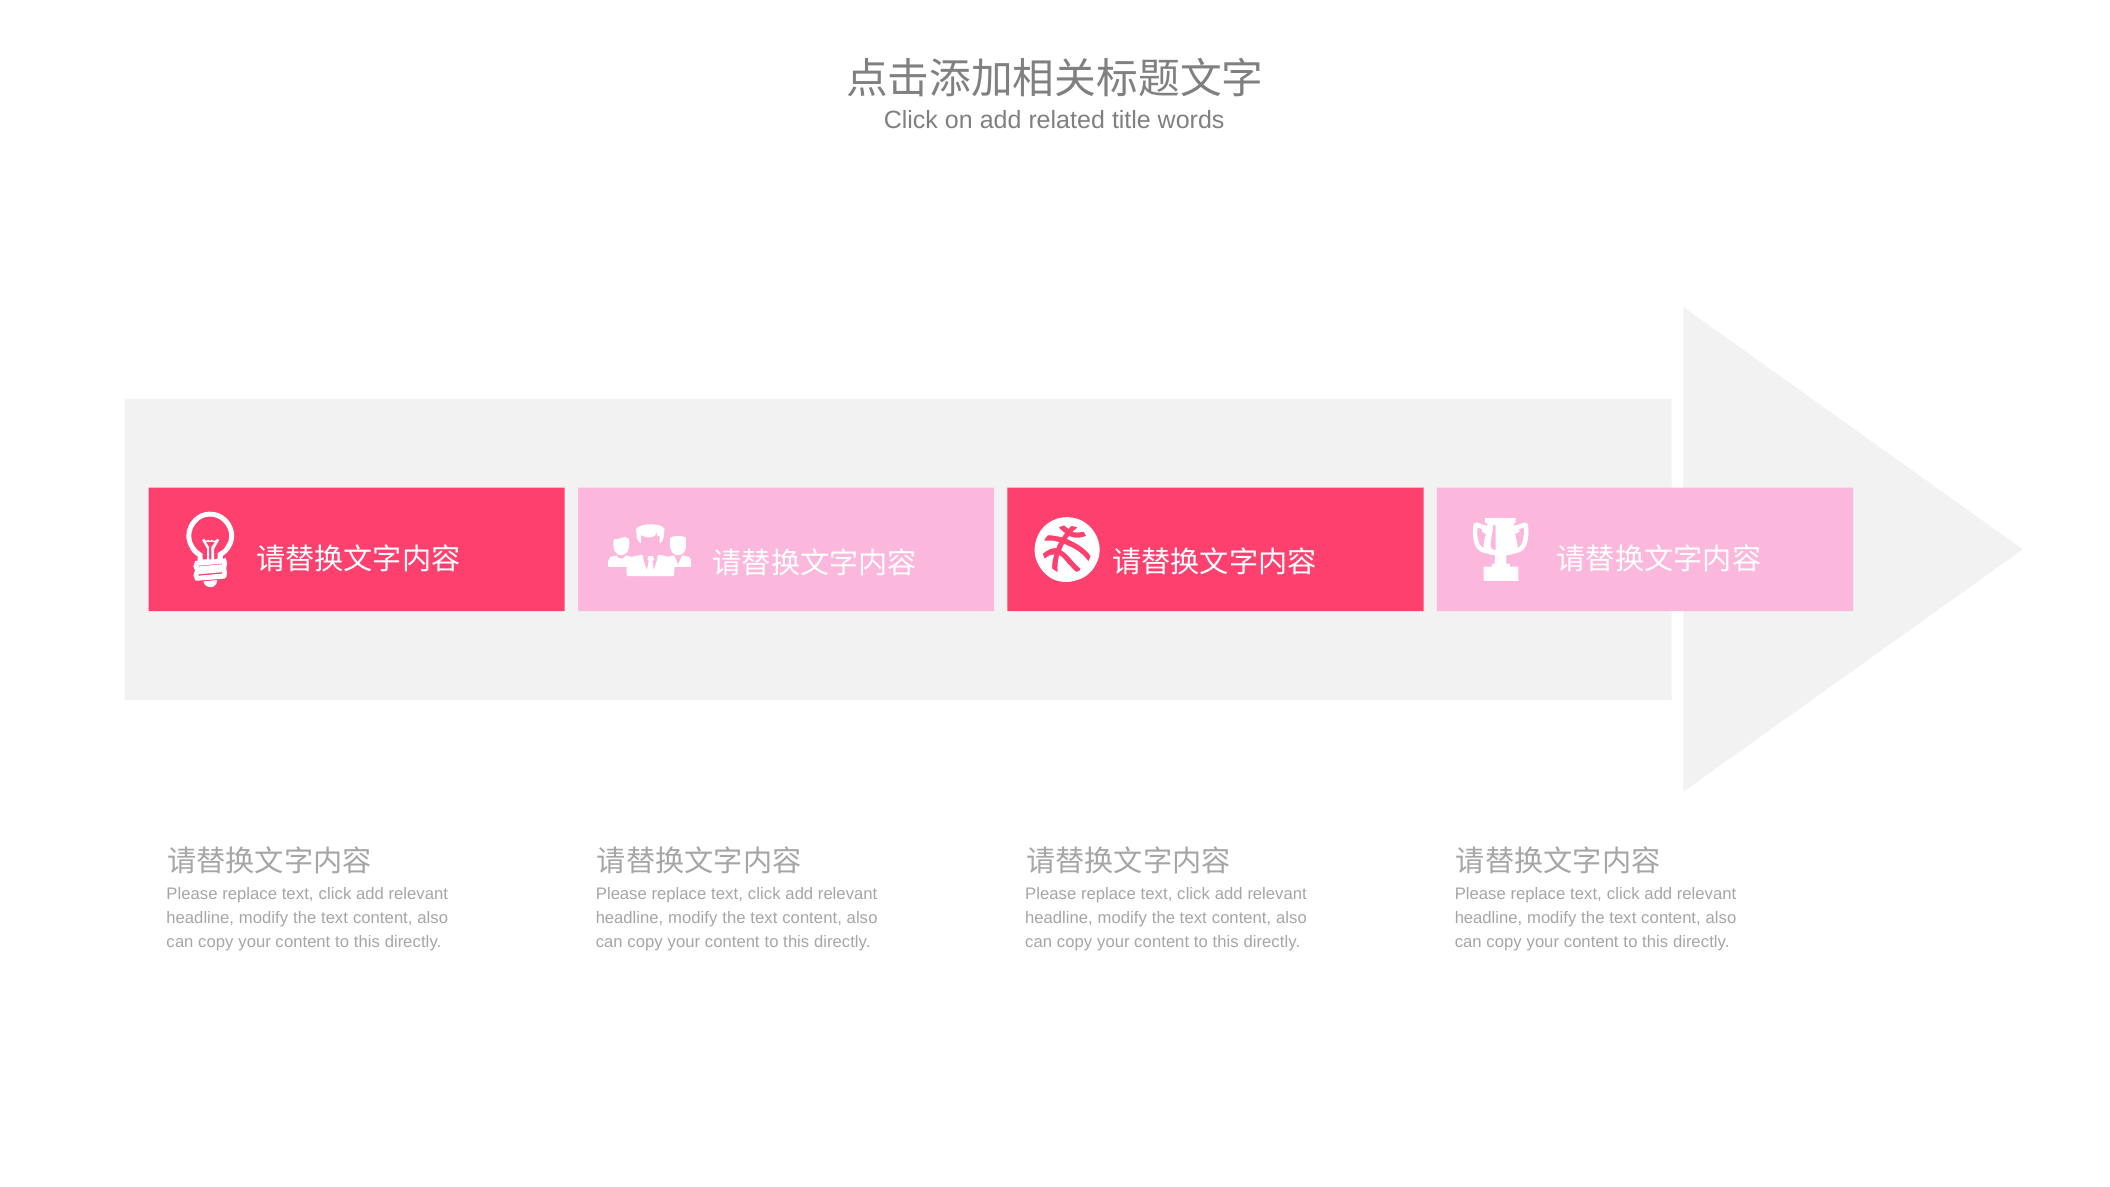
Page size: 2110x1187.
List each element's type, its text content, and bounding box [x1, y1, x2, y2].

text_box 请替换文字内容 [1011, 828, 1246, 885]
text_box Please replace text, click add relevant headline, modify the text content, also can copy your content to this directly. [1440, 871, 1752, 959]
text_box Please replace text, click add relevant headline, modify the text content, also can copy your content to this directly. [1010, 871, 1323, 959]
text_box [1436, 487, 1854, 612]
text_box Click on add related title words [864, 95, 1246, 158]
text_box [1682, 305, 2025, 794]
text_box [1007, 487, 1424, 612]
text_box 请替换文字内容 [582, 828, 817, 885]
text_box Please replace text, click add relevant headline, modify the text content, also can copy your content to this directly. [151, 871, 464, 959]
text_box [124, 397, 1673, 701]
text_box 点击添加相关标题文字 [803, 44, 1307, 107]
text_box 请替换文字内容 [152, 828, 388, 885]
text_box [577, 487, 995, 612]
text_box 请替换文字内容 [1441, 828, 1676, 885]
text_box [148, 487, 565, 612]
text_box Please replace text, click add relevant headline, modify the text content, also can copy your content to this directly. [581, 871, 893, 959]
